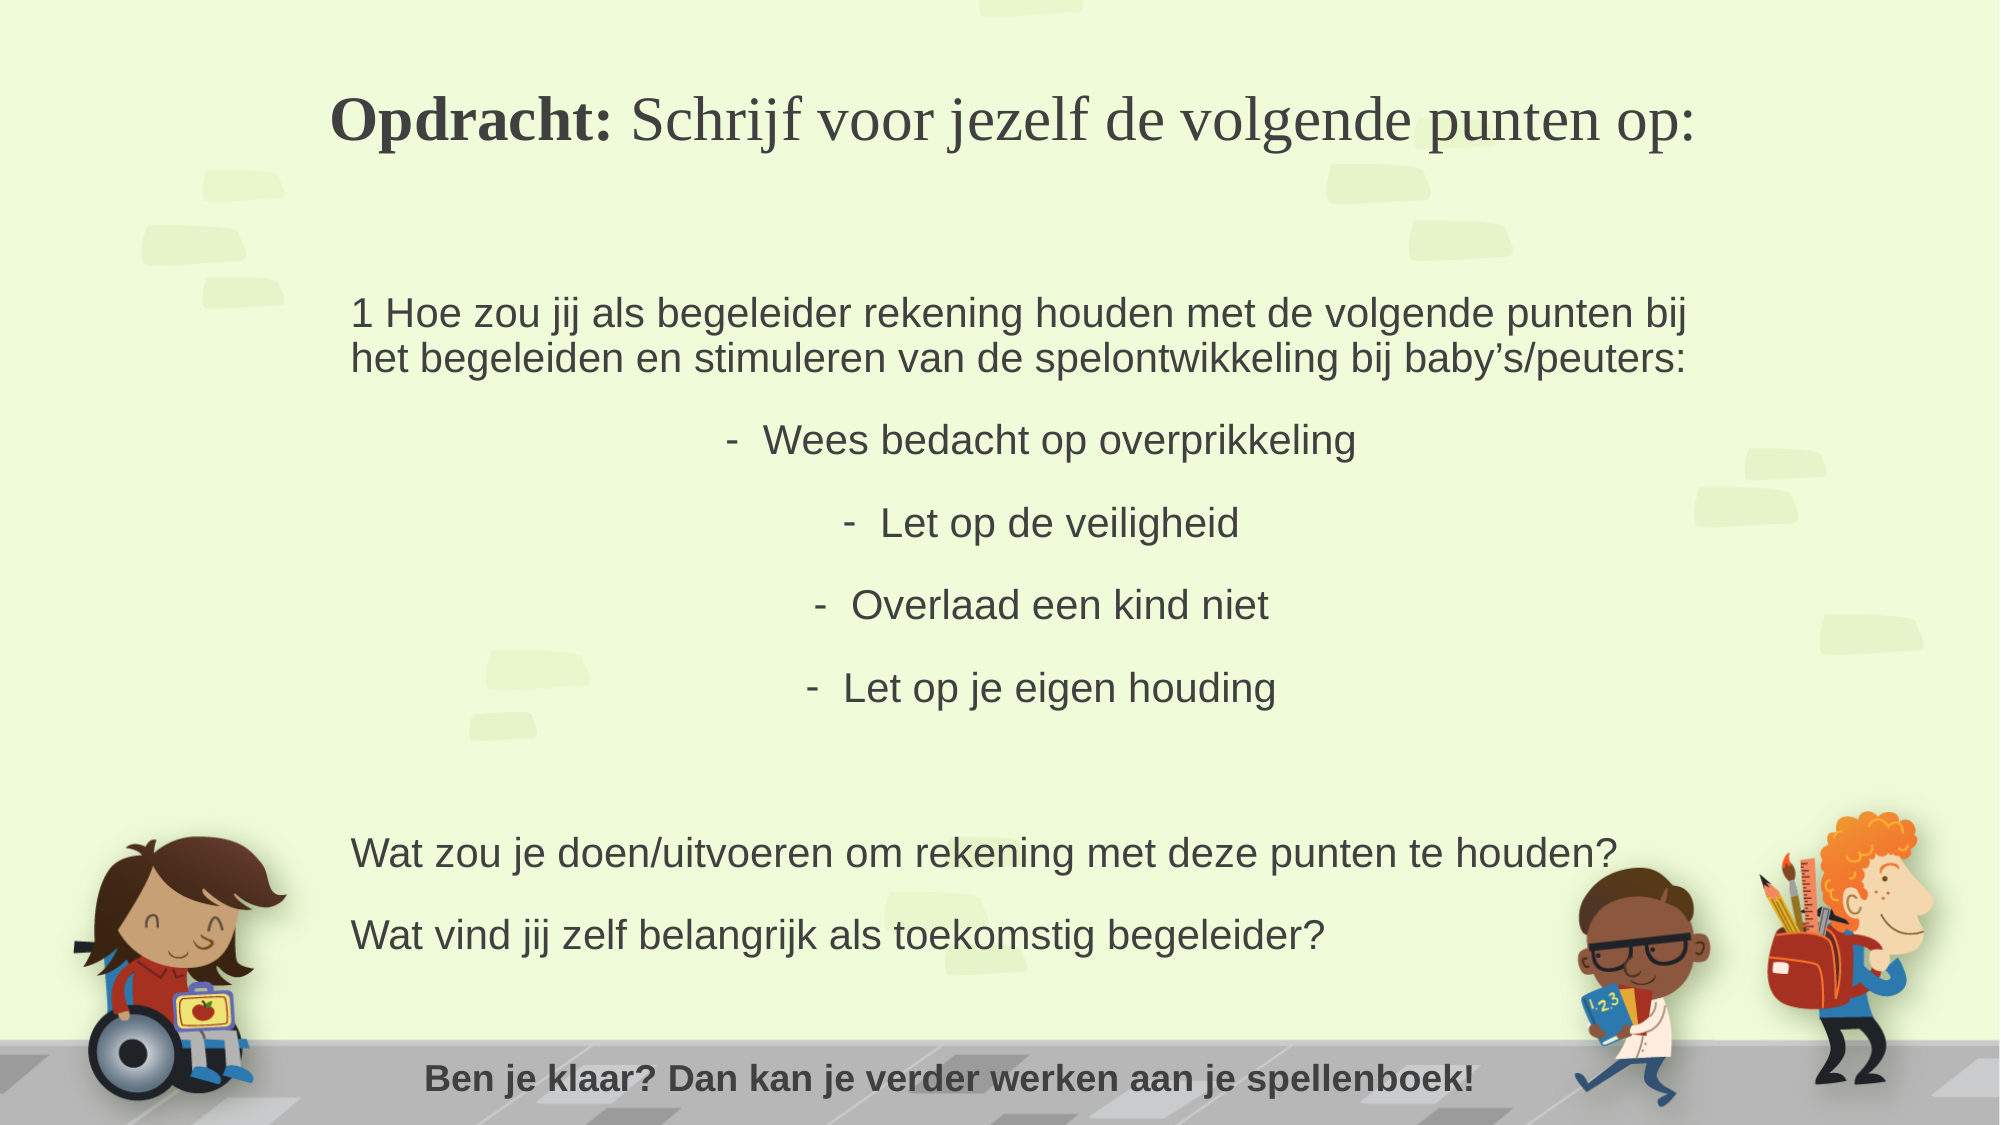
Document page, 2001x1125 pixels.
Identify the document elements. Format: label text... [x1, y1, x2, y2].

text_box Ben je klaar? Dan kan je verder werken aan je spellenboek! [409, 1046, 1626, 1107]
picture [0, 0, 2000, 1125]
list 1 Hoe zou jij als begeleider rekening houden met de volgende punten bij het begeleiden en stimuleren van de spelontwikkeling bij baby’s/peuters: Wees bedacht op overprikkeling Let op de veiligheid Overlaad een kind niet Let op je eigen houding Wat zou je doen/uitvoeren om rekening met deze punten te houden? Wat vind jij zelf belangrijk als toekomstig begeleider? [335, 196, 1748, 1035]
title Opdracht: Schrijf voor jezelf de volgende punten op: [314, 59, 1750, 238]
